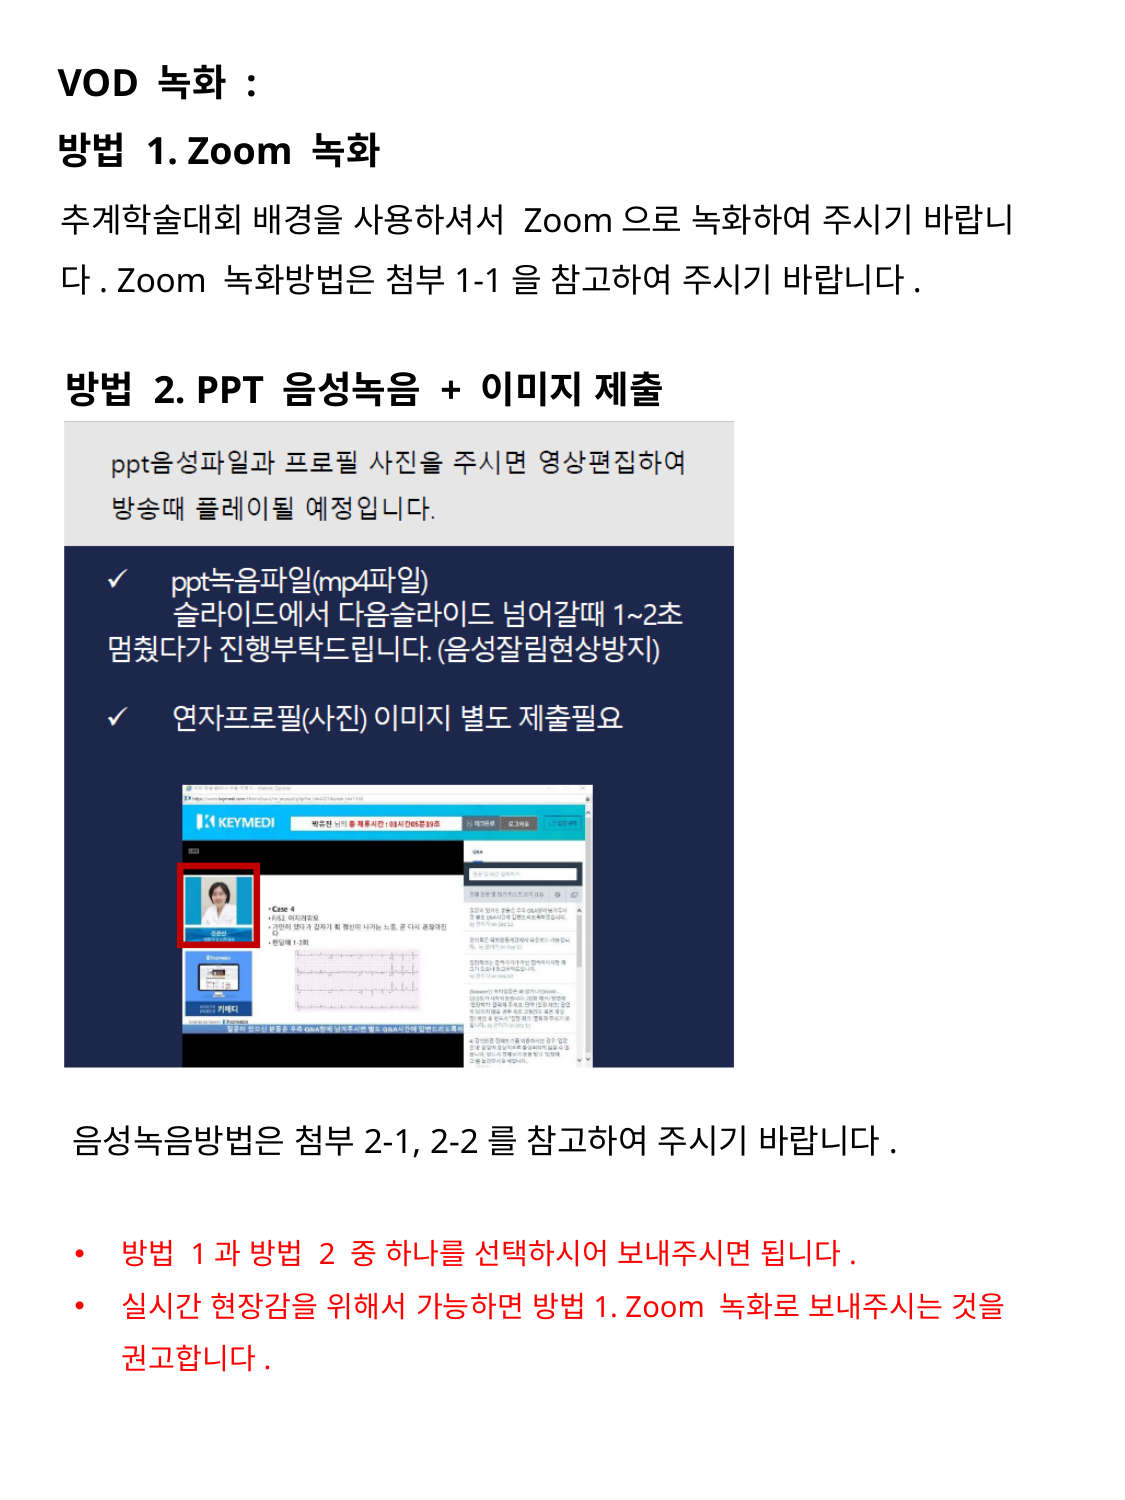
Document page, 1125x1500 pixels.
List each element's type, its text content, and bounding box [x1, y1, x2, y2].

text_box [45, 171, 1074, 1386]
text_box VOD 녹화 : 방법 1. Zoom 녹화 [42, 29, 1012, 173]
